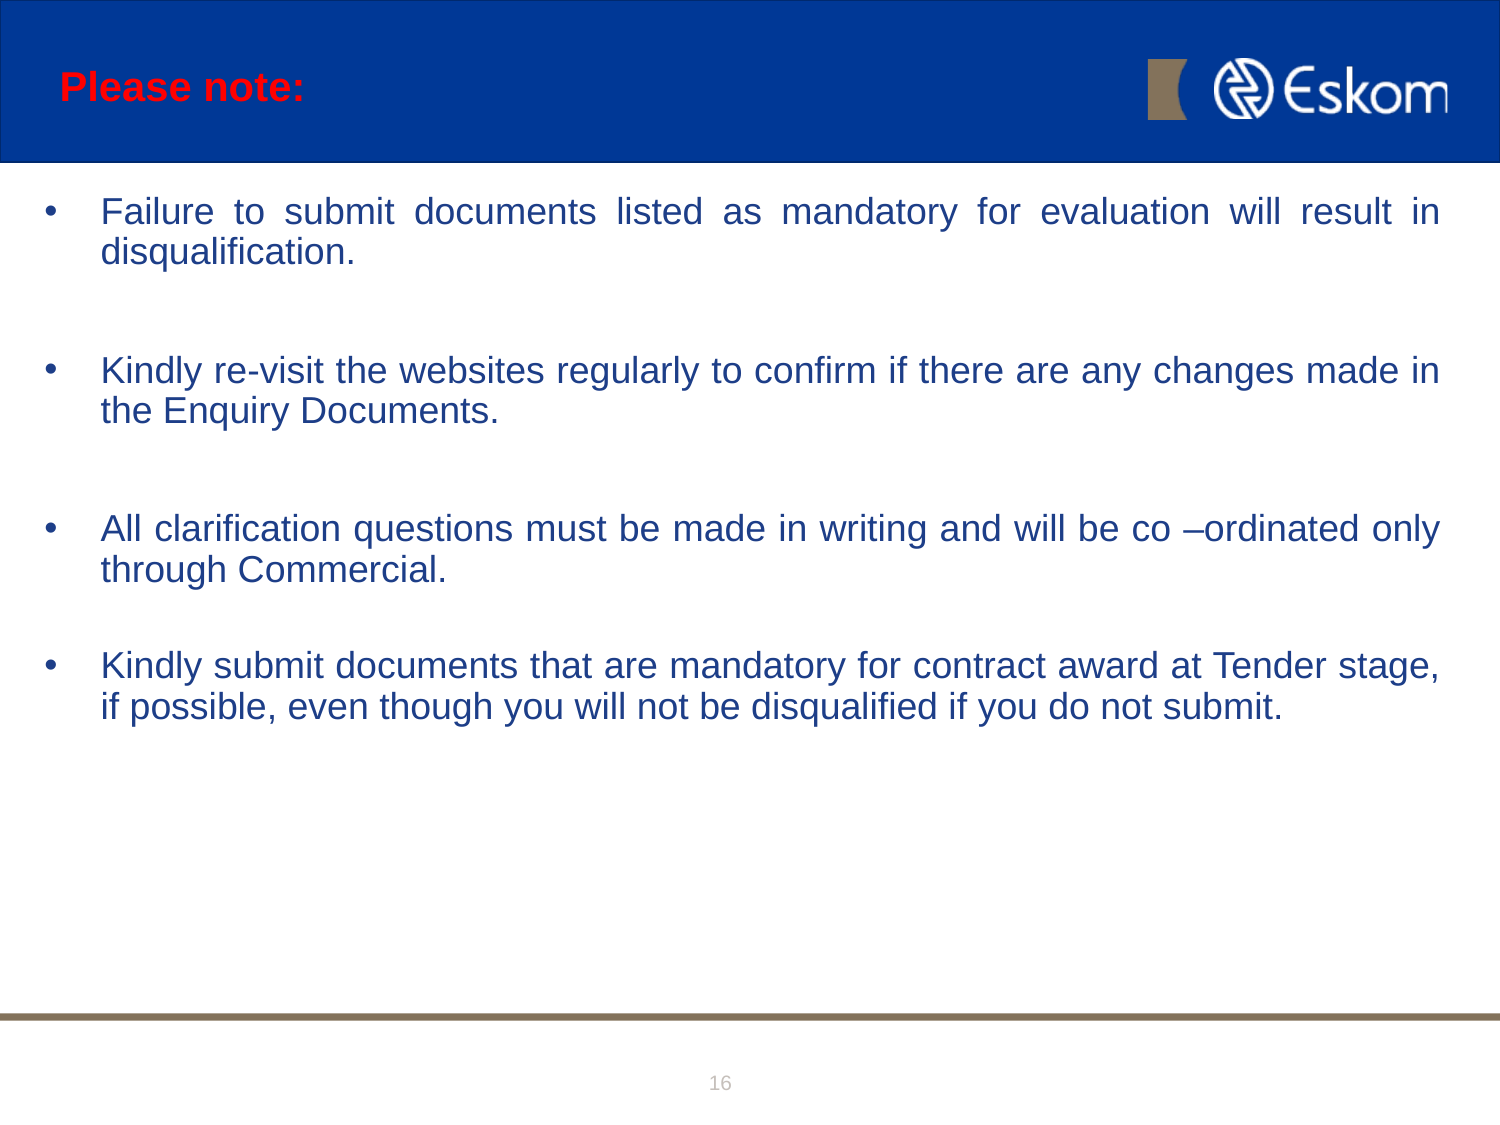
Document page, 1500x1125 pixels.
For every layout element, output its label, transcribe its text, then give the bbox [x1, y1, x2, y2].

list Failure to submit documents listed as mandatory for evaluation will result in disqualification. Kindly re-visit the websites regularly to confirm if there are any changes made in the Enquiry Documents. All clarification questions must be made in writing and will be co –ordinated only through Commercial. Kindly submit documents that are mandatory for contract award at Tender stage, if possible, even though you will not be disqualified if you do not submit. [29, 184, 1456, 1035]
slide_number 16 [643, 1058, 798, 1103]
title Please note: [44, 33, 1121, 143]
